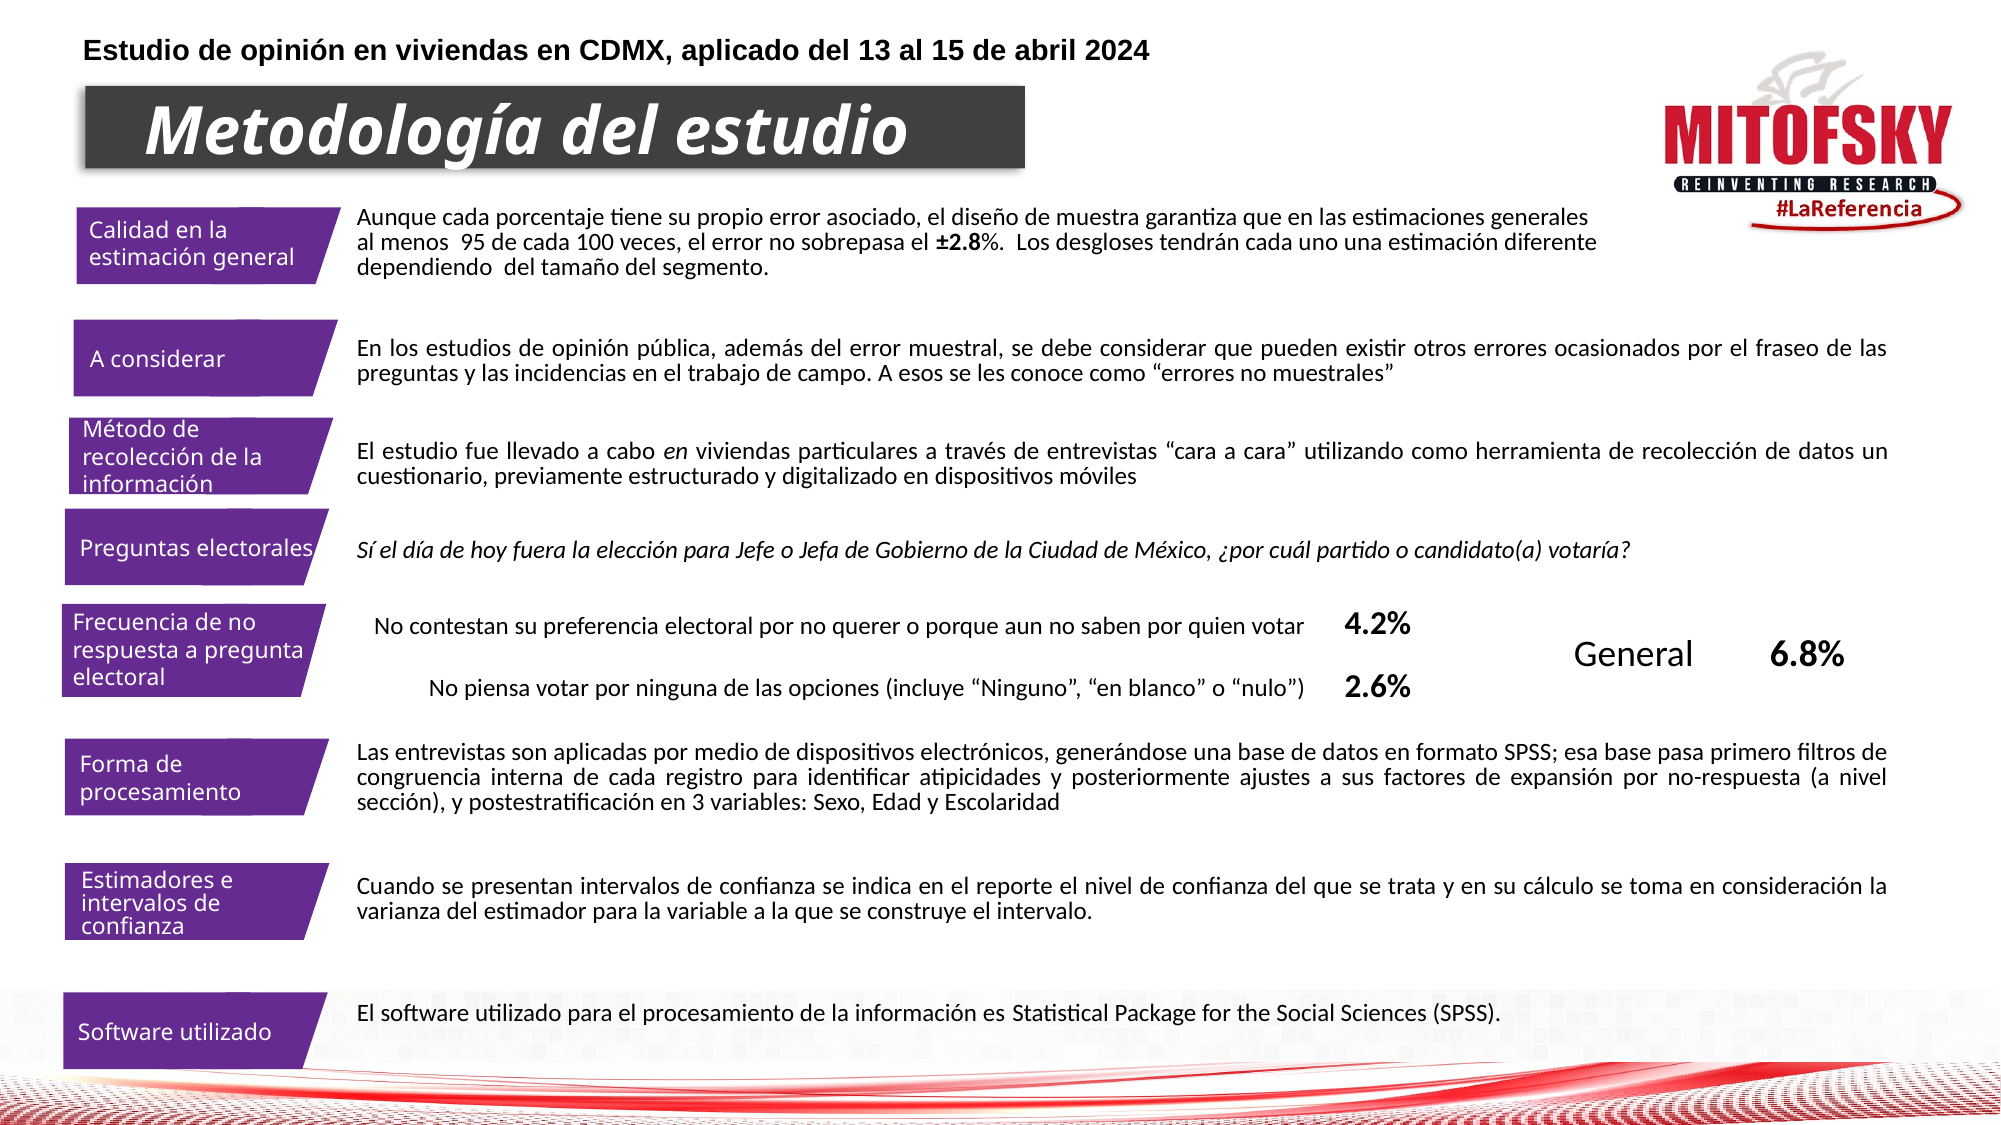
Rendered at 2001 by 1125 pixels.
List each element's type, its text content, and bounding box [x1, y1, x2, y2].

table_cell Cuando se presentan intervalos de confianza se indica en el reporte el nivel de confianza del que se trata y en su cálculo se toma en consideración la varianza del estimador para la variable a la que se construye el intervalo. [342, 839, 1906, 962]
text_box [64, 738, 330, 816]
picture [0, 1062, 2001, 1125]
table_cell 2.6% [1319, 658, 1437, 720]
table_header Aunque cada porcentaje tiene su propio error asociado, el diseño de muestra garantiza que en las estimaciones generales al menos 95 de cada 100 veces, el error no sobrepasa el ±2.8%. Los desgloses tendrán cada uno una estimación diferente dependiendo del tamaño del segmento. [342, 184, 1906, 303]
table_cell El software utilizado para el procesamiento de la información es Statistical Package for the Social Sciences (SPSS). [342, 962, 1906, 1069]
table_cell En los estudios de opinión pública, además del error muestral, se debe considerar que pueden existir otros errores ocasionados por el fraseo de las preguntas y las incidencias en el trabajo de campo. A esos se les conoce como “errores no muestrales” [342, 303, 1906, 422]
table_cell No contestan su preferencia electoral por no querer o porque aun no saben por quien votar [342, 595, 1319, 658]
table_cell El estudio fue llevado a cabo en viviendas particulares a través de entrevistas “cara a cara” utilizando como herramienta de recolección de datos un cuestionario, previamente estructurado y digitalizado en dispositivos móviles [342, 422, 1906, 510]
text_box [63, 992, 328, 1070]
table_cell No piensa votar por ninguna de las opciones (incluye “Ninguno”, “en blanco” o “nulo”) [342, 658, 1319, 720]
text_box Metodología del estudio [90, 77, 965, 178]
table_cell General [1437, 595, 1709, 720]
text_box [73, 319, 339, 397]
table_cell Las entrevistas son aplicadas por medio de dispositivos electrónicos, generándose una base de datos en formato SPSS; esa base pasa primero filtros de congruencia interna de cada registro para identificar atipicidades y posteriormente ajustes a sus factores de expansión por no-respuesta (a nivel sección), y postestratificación en 3 variables: Sexo, Edad y Escolaridad [342, 720, 1906, 839]
picture [1656, 12, 1989, 242]
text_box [64, 508, 330, 586]
table_cell 4.2% [1319, 595, 1437, 658]
text_box A considerar [342, 325, 347, 391]
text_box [64, 862, 330, 941]
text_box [61, 603, 327, 698]
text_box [68, 417, 334, 495]
table_cell 6.8% [1709, 595, 1906, 720]
table_cell Sí el día de hoy fuera la elección para Jefe o Jefa de Gobierno de la Ciudad de México, ¿por cuál partido o candidato(a) votaría? [342, 510, 1906, 595]
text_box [76, 207, 342, 285]
